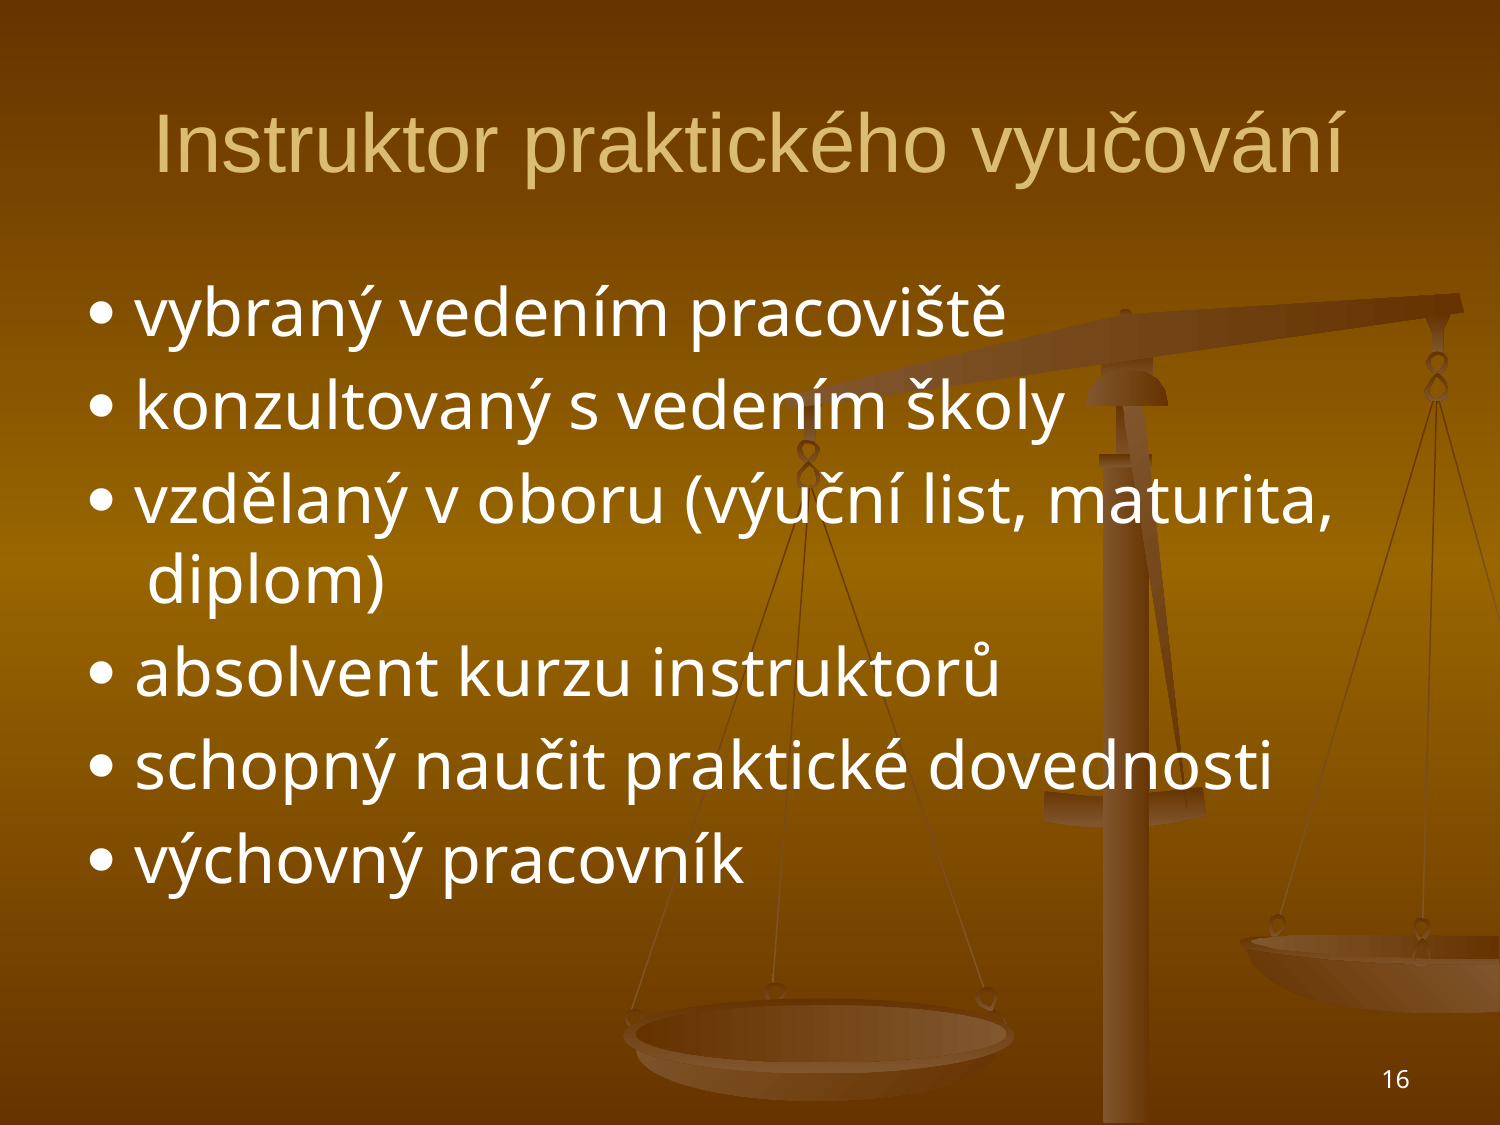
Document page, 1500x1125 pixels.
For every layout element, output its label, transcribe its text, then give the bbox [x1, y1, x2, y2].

list  vybraný vedením pracoviště  konzultovaný s vedením školy  vzdělaný v oboru (výuční list, maturita, diplom)  absolvent kurzu instruktorů  schopný naučit praktické dovednosti  výchovný pracovník [74, 262, 1426, 1006]
slide_number 16 [1074, 1029, 1426, 1106]
title Instruktor praktického vyučování [74, 45, 1426, 234]
